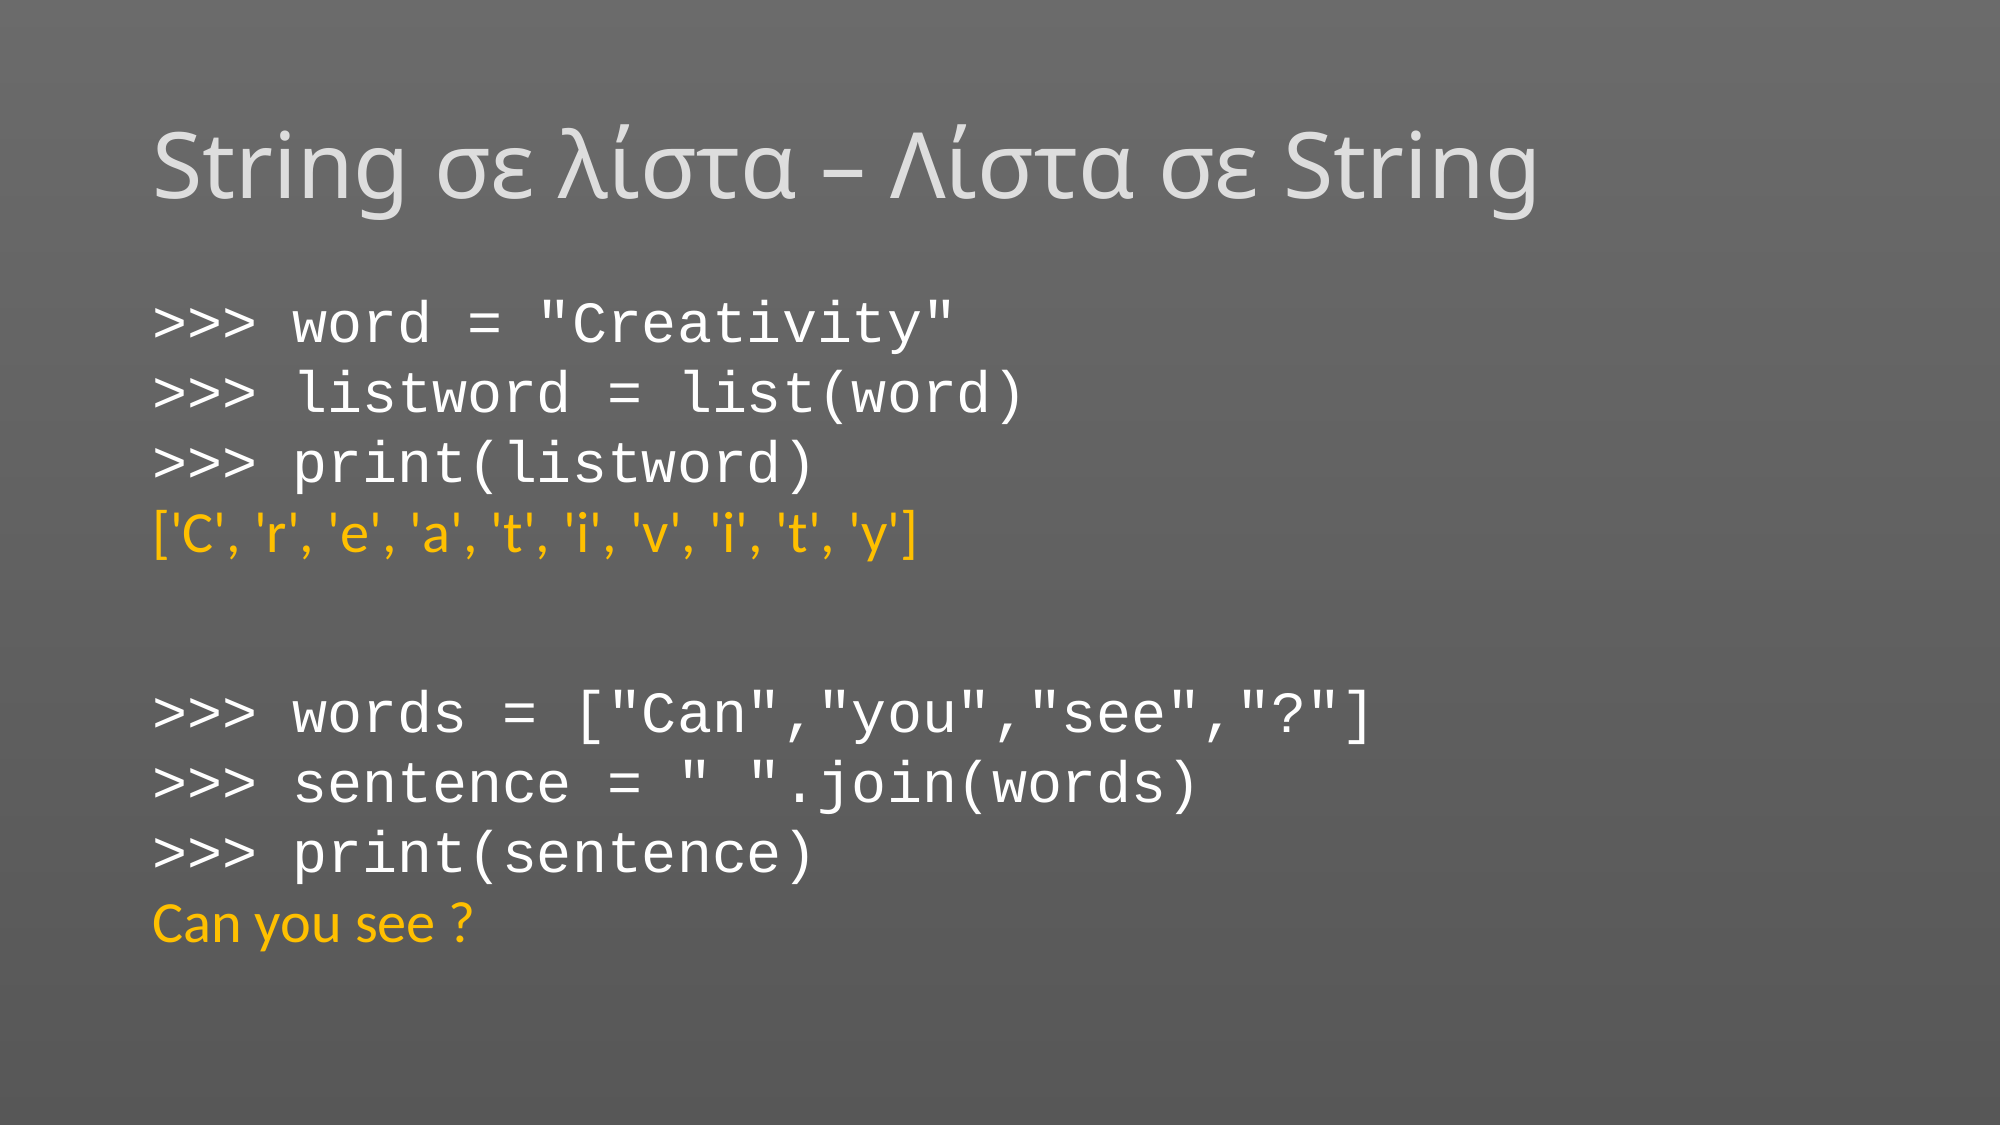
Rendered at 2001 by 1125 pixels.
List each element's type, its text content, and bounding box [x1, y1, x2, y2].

text_box >>> word = "Creativity" >>> listword = list(word) >>> print(listword) ['C', 'r', 'e', 'a', 't', 'i', 'v', 'i', 't', 'y'] [137, 277, 1310, 572]
title String σε λίστα – Λίστα σε String [137, 59, 1863, 278]
text_box >>> words = ["Can","you","see","?"] >>> sentence = " ".join(words) >>> print(sentence) Can you see ? [137, 667, 1601, 962]
